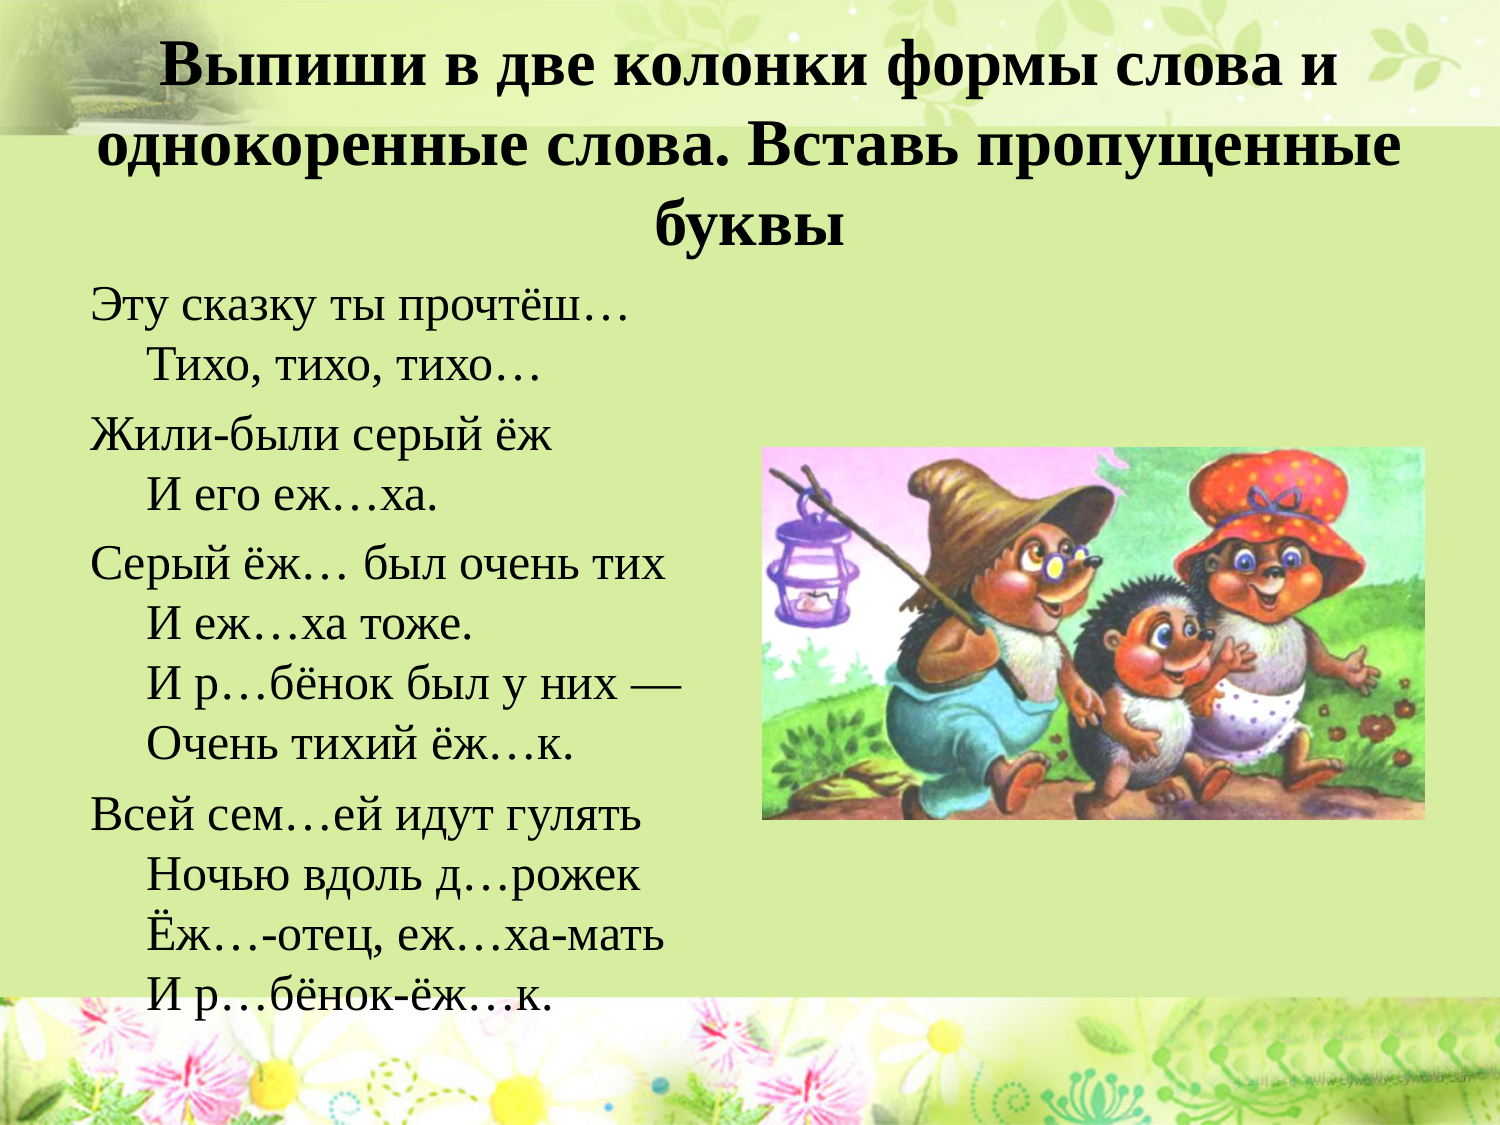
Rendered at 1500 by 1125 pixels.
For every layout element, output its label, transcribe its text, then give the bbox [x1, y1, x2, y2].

list Эту сказку ты прочтёш… Тихо, тихо, тихо… Жили-были серый ёж И его еж…ха. Серый ёж… был очень тих И еж…ха тоже. И р…бёнок был у них — Очень тихий ёж…к. Всей сем…ей идут гулять Ночью вдоль д…рожек Ёж…-отец, еж…ха-мать И р…бёнок-ёж…к. [74, 262, 738, 1006]
picture [0, 0, 1500, 1125]
title Выпиши в две колонки формы слова и однокоренные слова. Вставь пропущенные буквы [74, 44, 1426, 233]
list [762, 447, 1426, 821]
